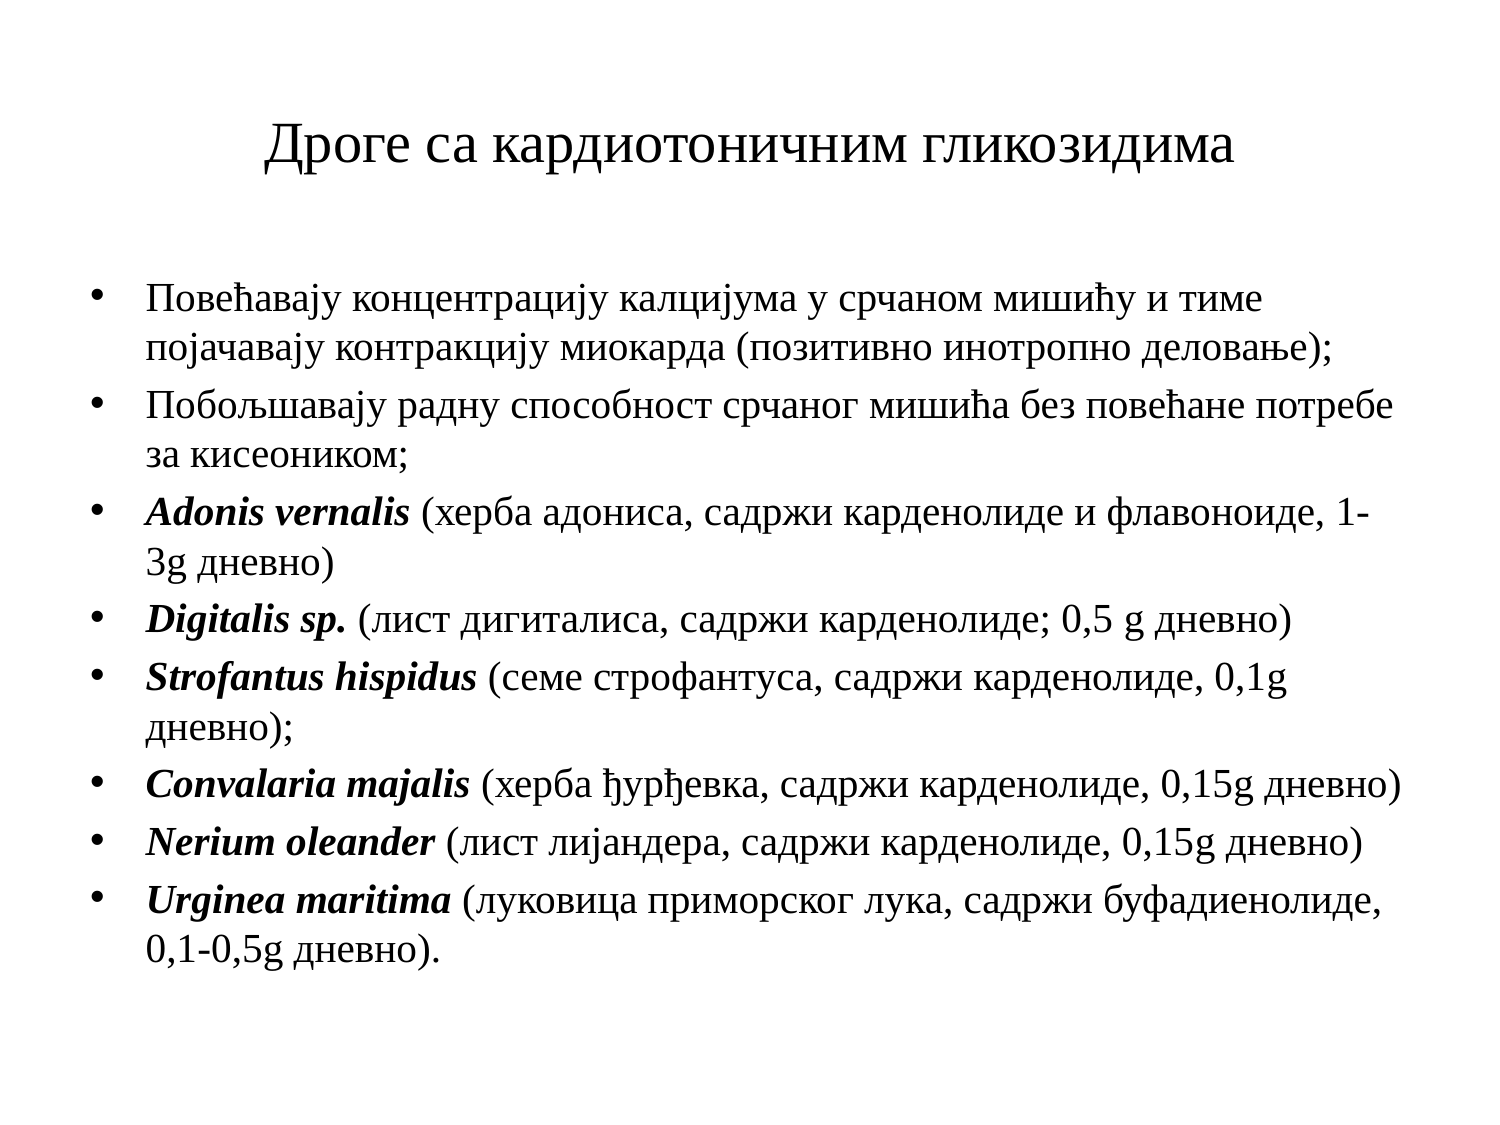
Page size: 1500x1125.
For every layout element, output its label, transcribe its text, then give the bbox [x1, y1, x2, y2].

list Повећавају концентрацију калцијума у срчаном мишићу и тиме појачавају контракцију миокарда (позитивно инотропно деловање); Побољшавају радну способност срчаног мишића без повећане потребе за кисеоником; Adonis vernalis (херба адониса, садржи карденолиде и флавоноиде, 1-3g дневно) Digitalis sp. (лист дигиталиса, садржи карденолиде; 0,5 g дневно) Strofantus hispidus (семе строфантуса, садржи карденолиде, 0,1g дневно); Convalaria majalis (херба ђурђевка, садржи карденолиде, 0,15g дневно) Nerium oleander (лист лијандера, садржи карденолиде, 0,15g дневно) Urginea maritima (луковица приморског лука, садржи буфадиенолиде, 0,1-0,5g дневно). [75, 262, 1425, 1005]
title Дроге са кардиотоничним гликозидима [75, 45, 1425, 233]
